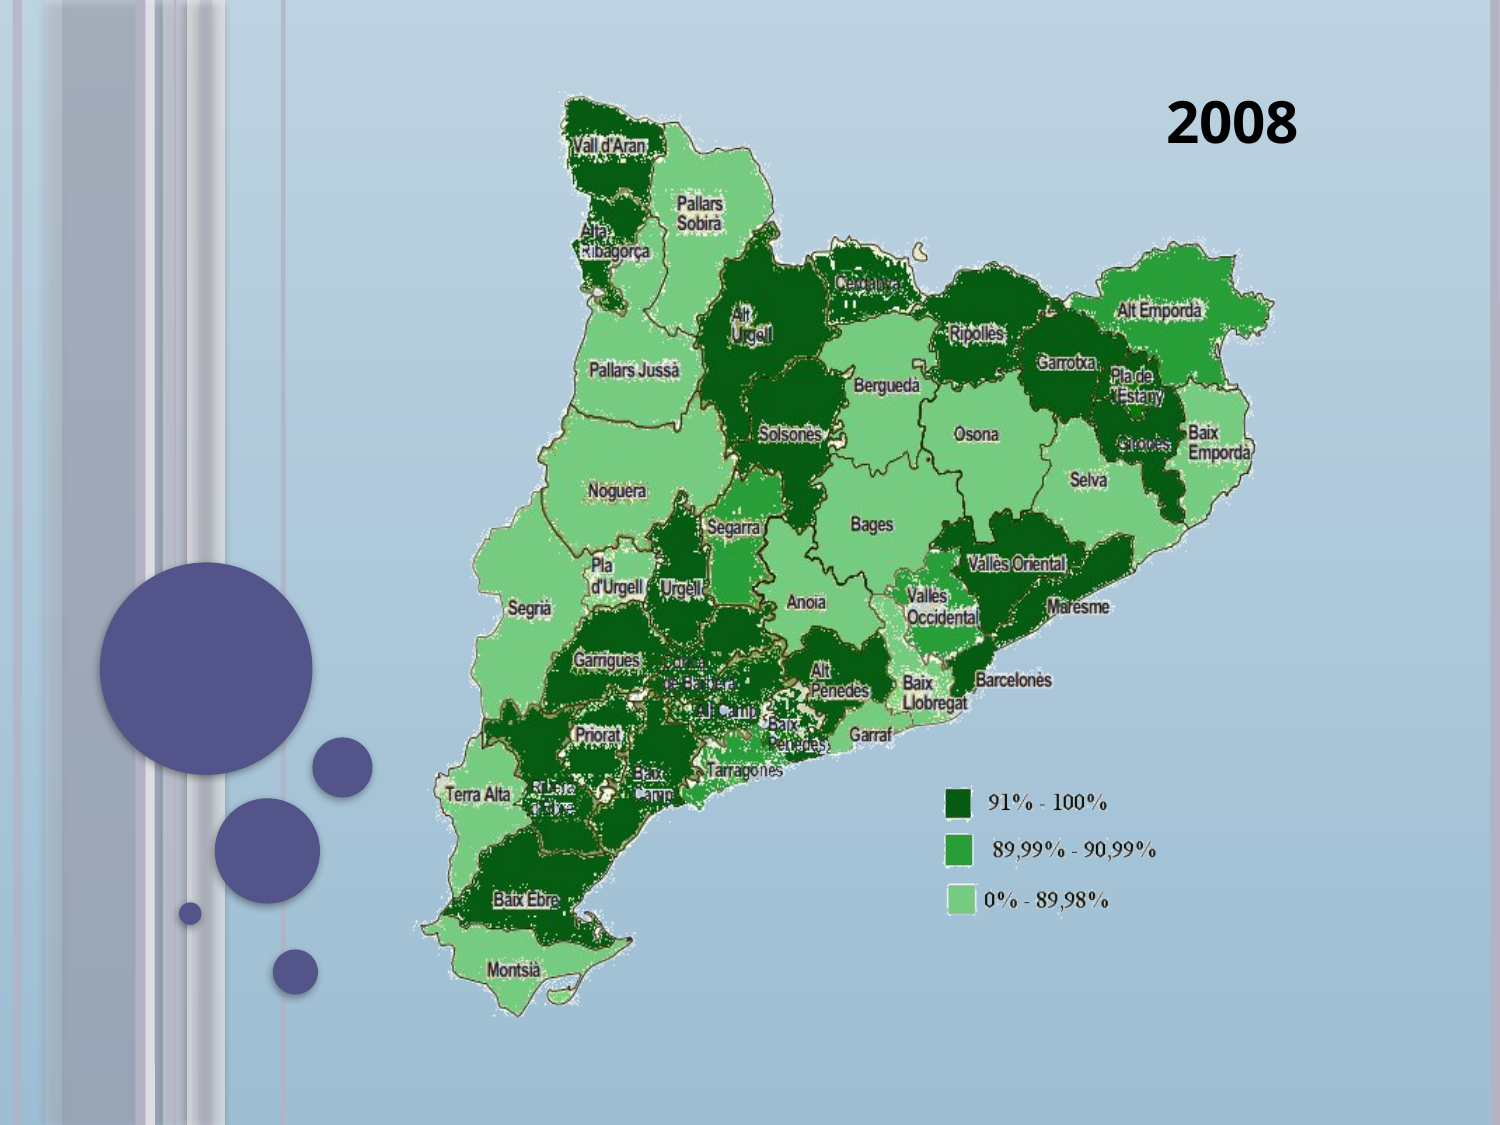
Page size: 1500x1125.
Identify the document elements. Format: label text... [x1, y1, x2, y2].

text_box 2008 [1151, 78, 1317, 163]
picture [300, 89, 1306, 1036]
